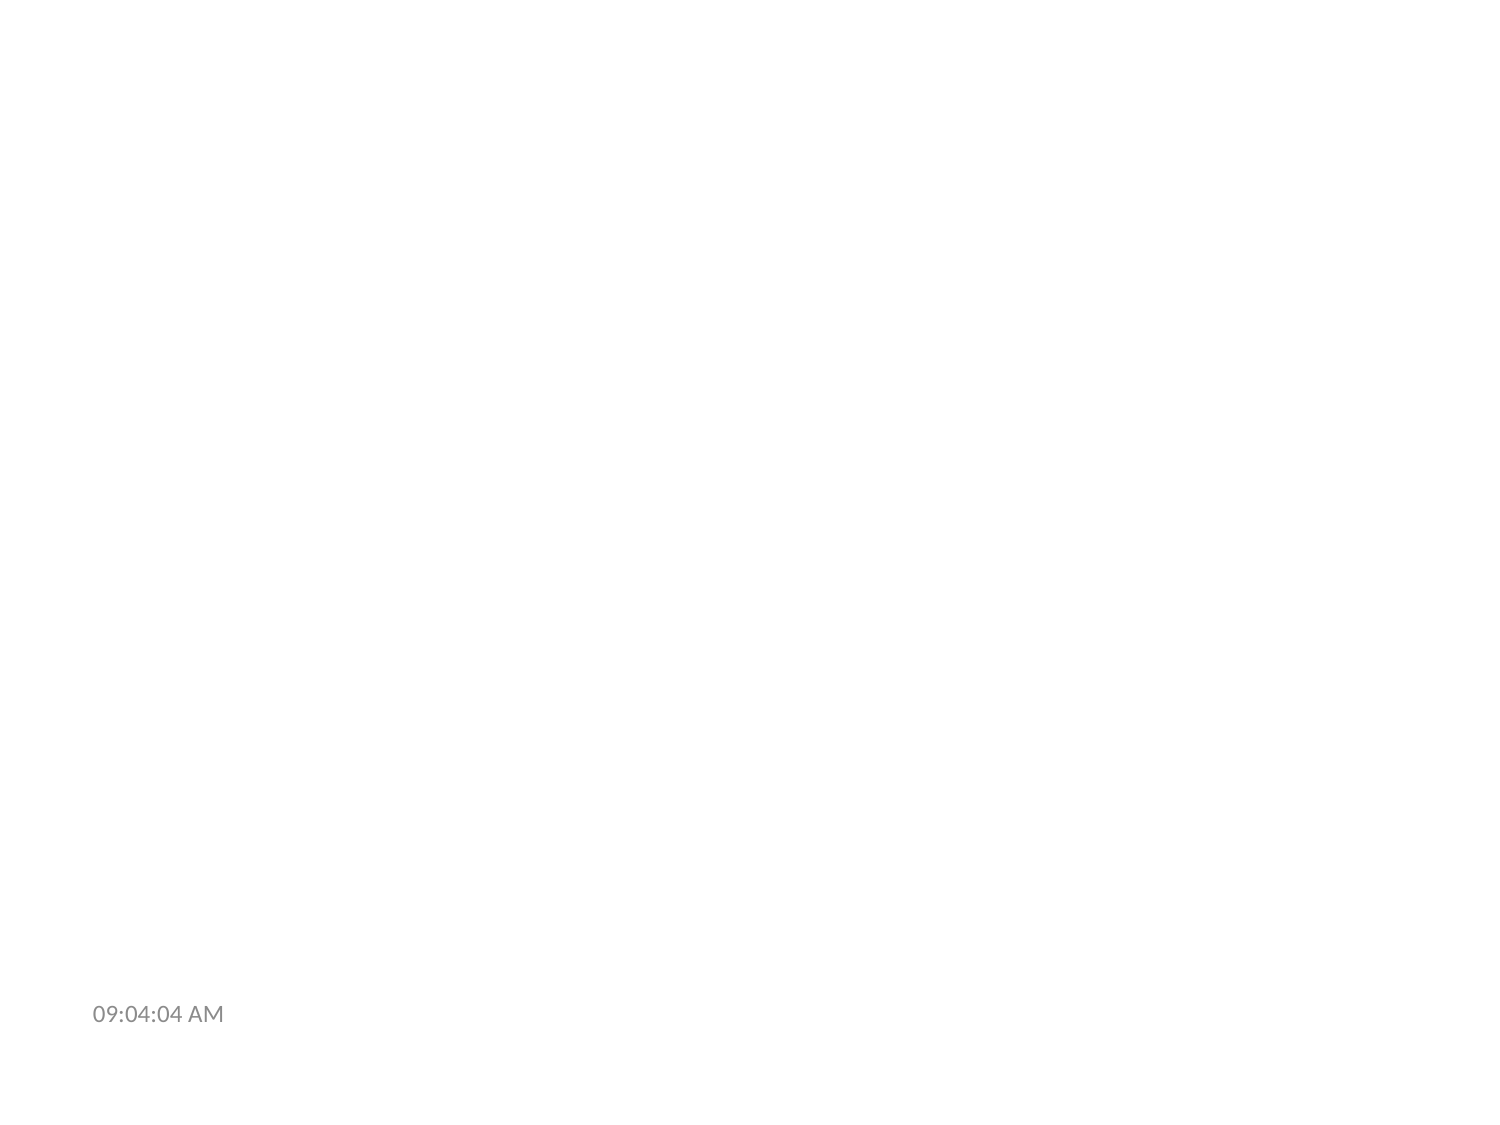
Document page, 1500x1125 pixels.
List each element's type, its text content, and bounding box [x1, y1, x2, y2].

text_box 3:35:09 PM [77, 982, 428, 1043]
